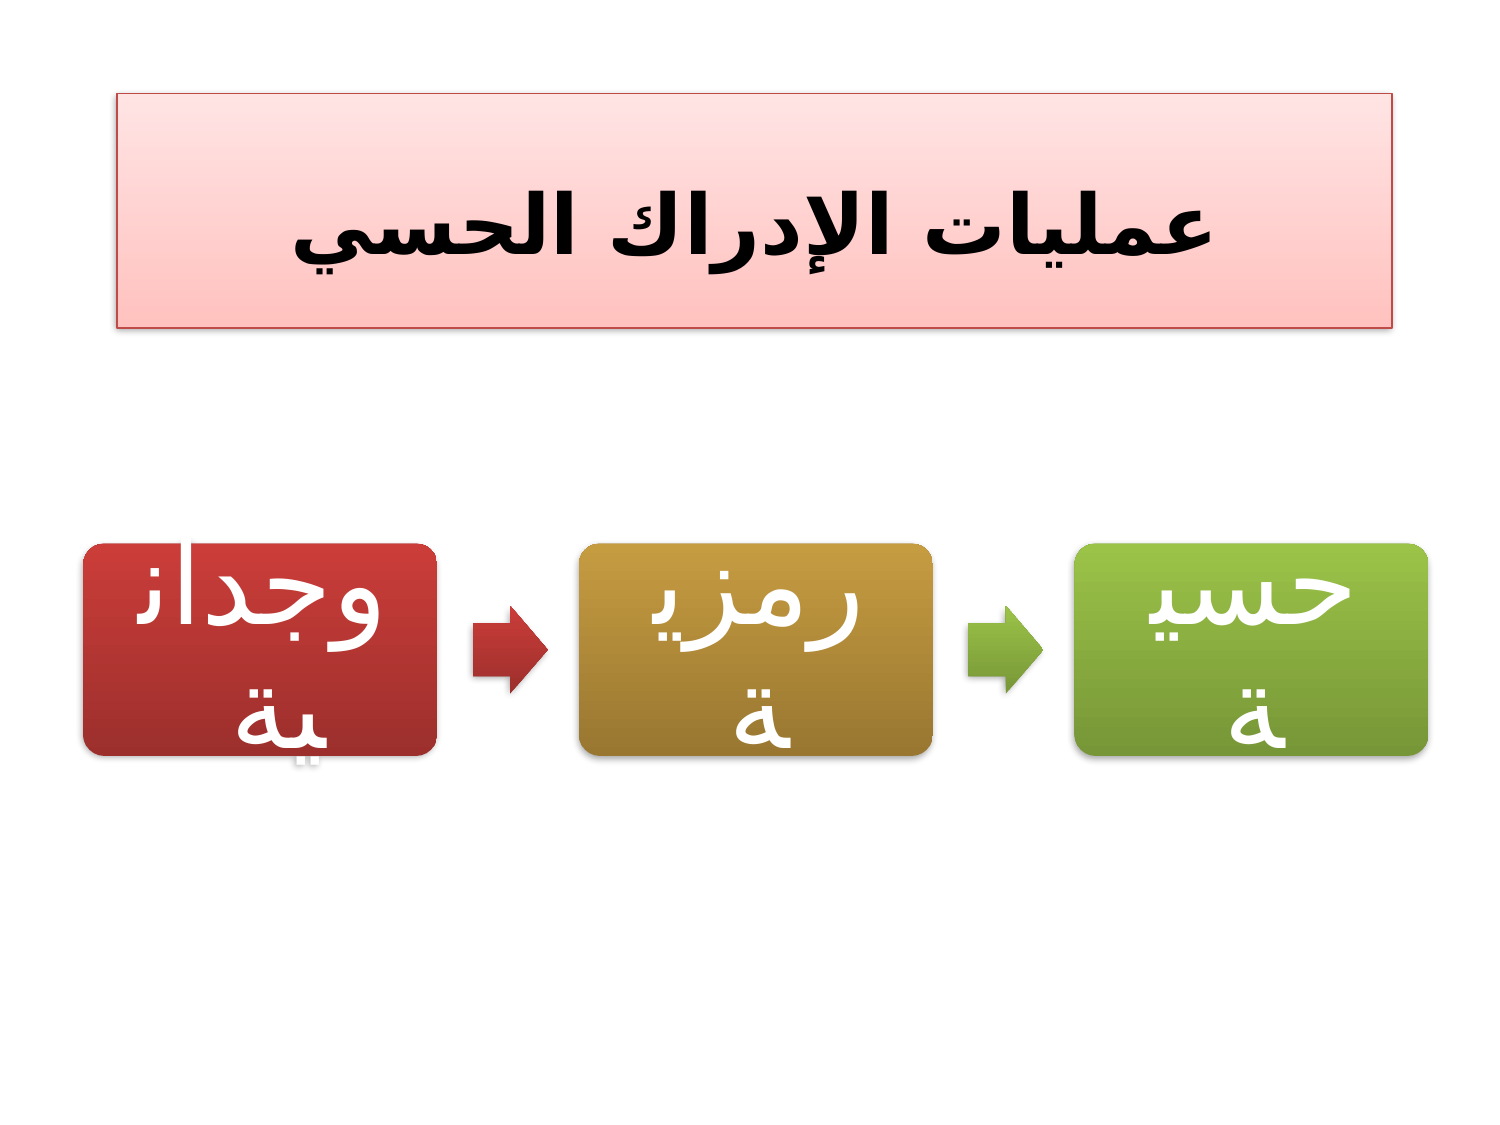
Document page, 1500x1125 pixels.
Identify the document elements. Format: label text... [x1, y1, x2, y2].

text_box عمليات الإدراك الحسي [116, 93, 1393, 314]
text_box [81, 316, 1430, 984]
